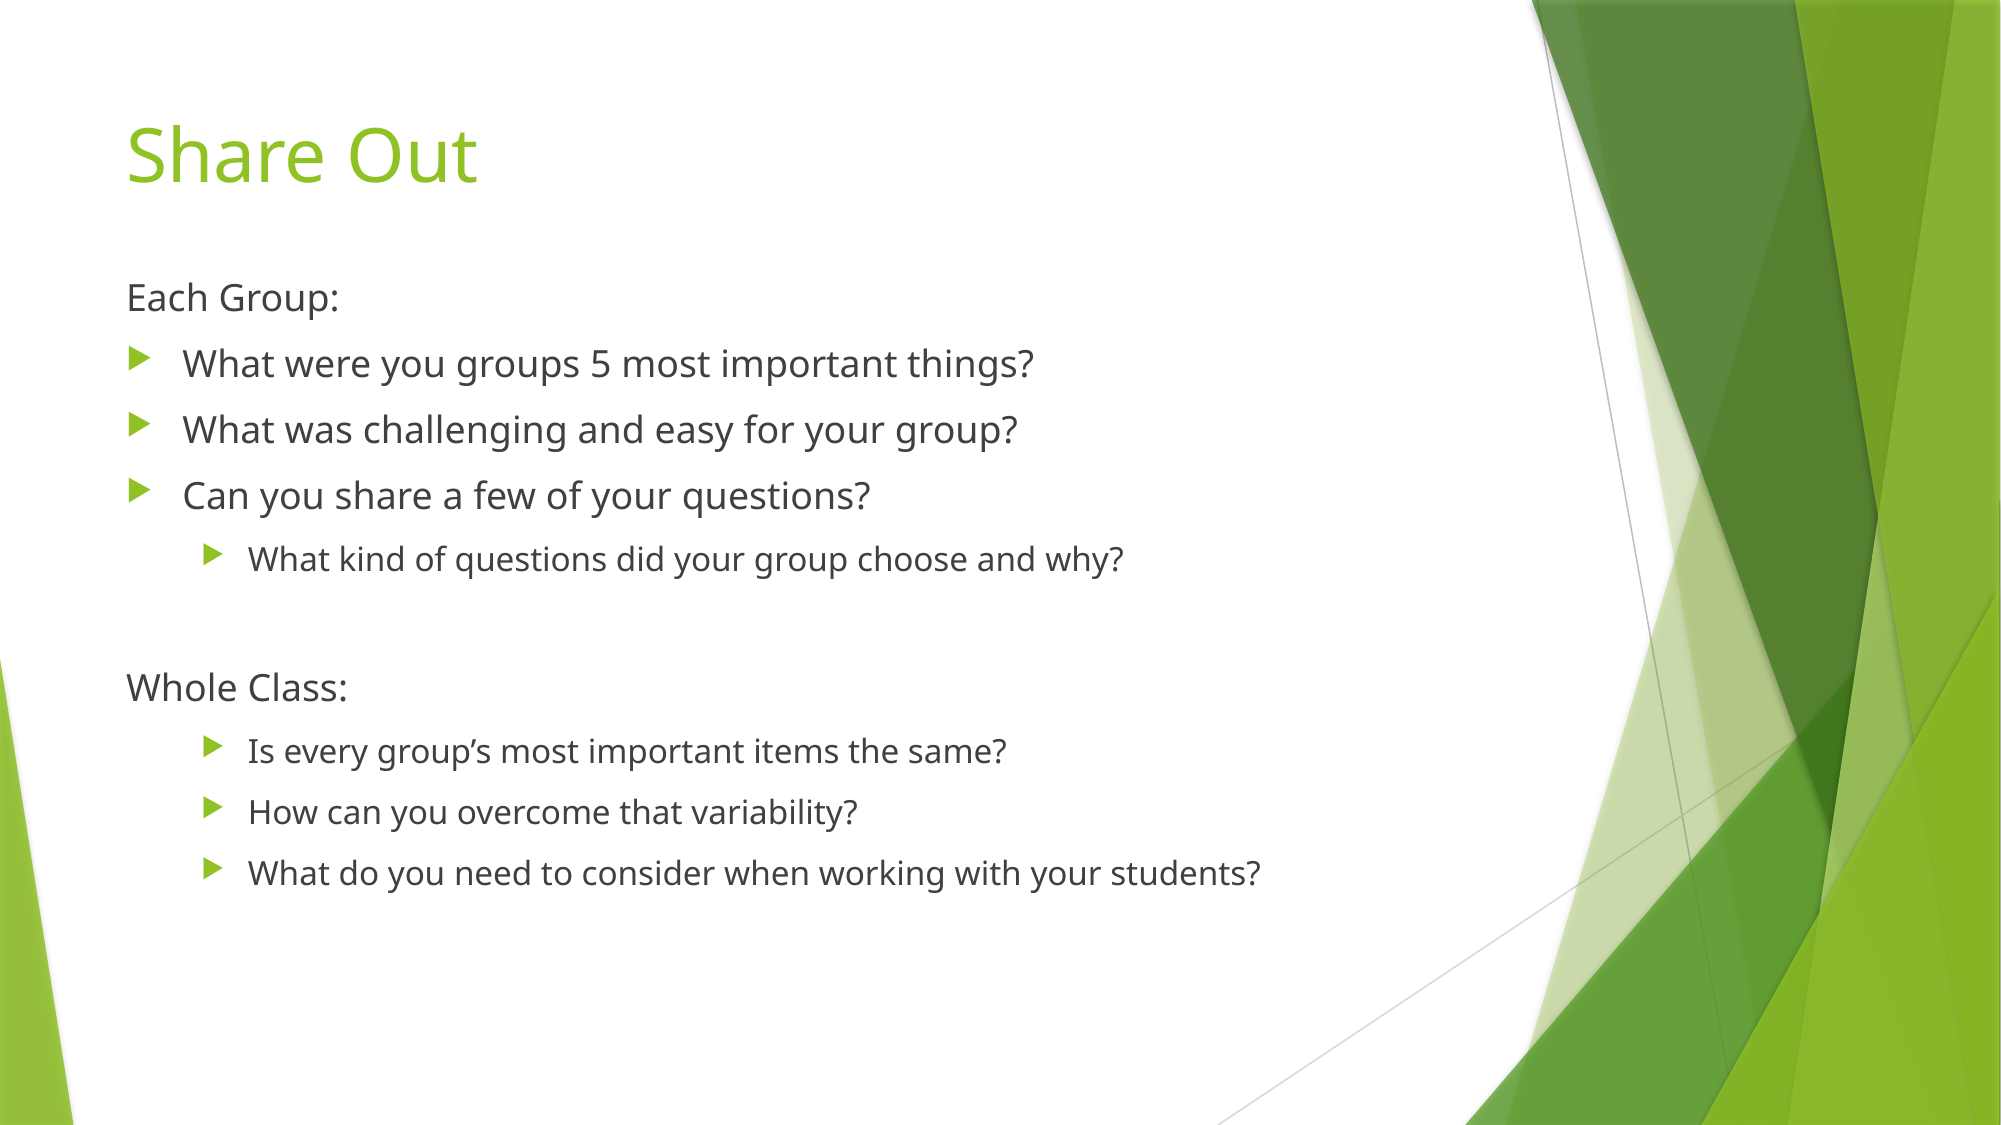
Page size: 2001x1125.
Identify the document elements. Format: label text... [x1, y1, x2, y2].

title Share Out [111, 99, 1522, 266]
list Each Group: What were you groups 5 most important things? What was challenging and easy for your group? Can you share a few of your questions? What kind of questions did your group choose and why? Whole Class: Is every group’s most important items the same? How can you overcome that variability? What do you need to consider when working with your students? [111, 266, 1522, 992]
